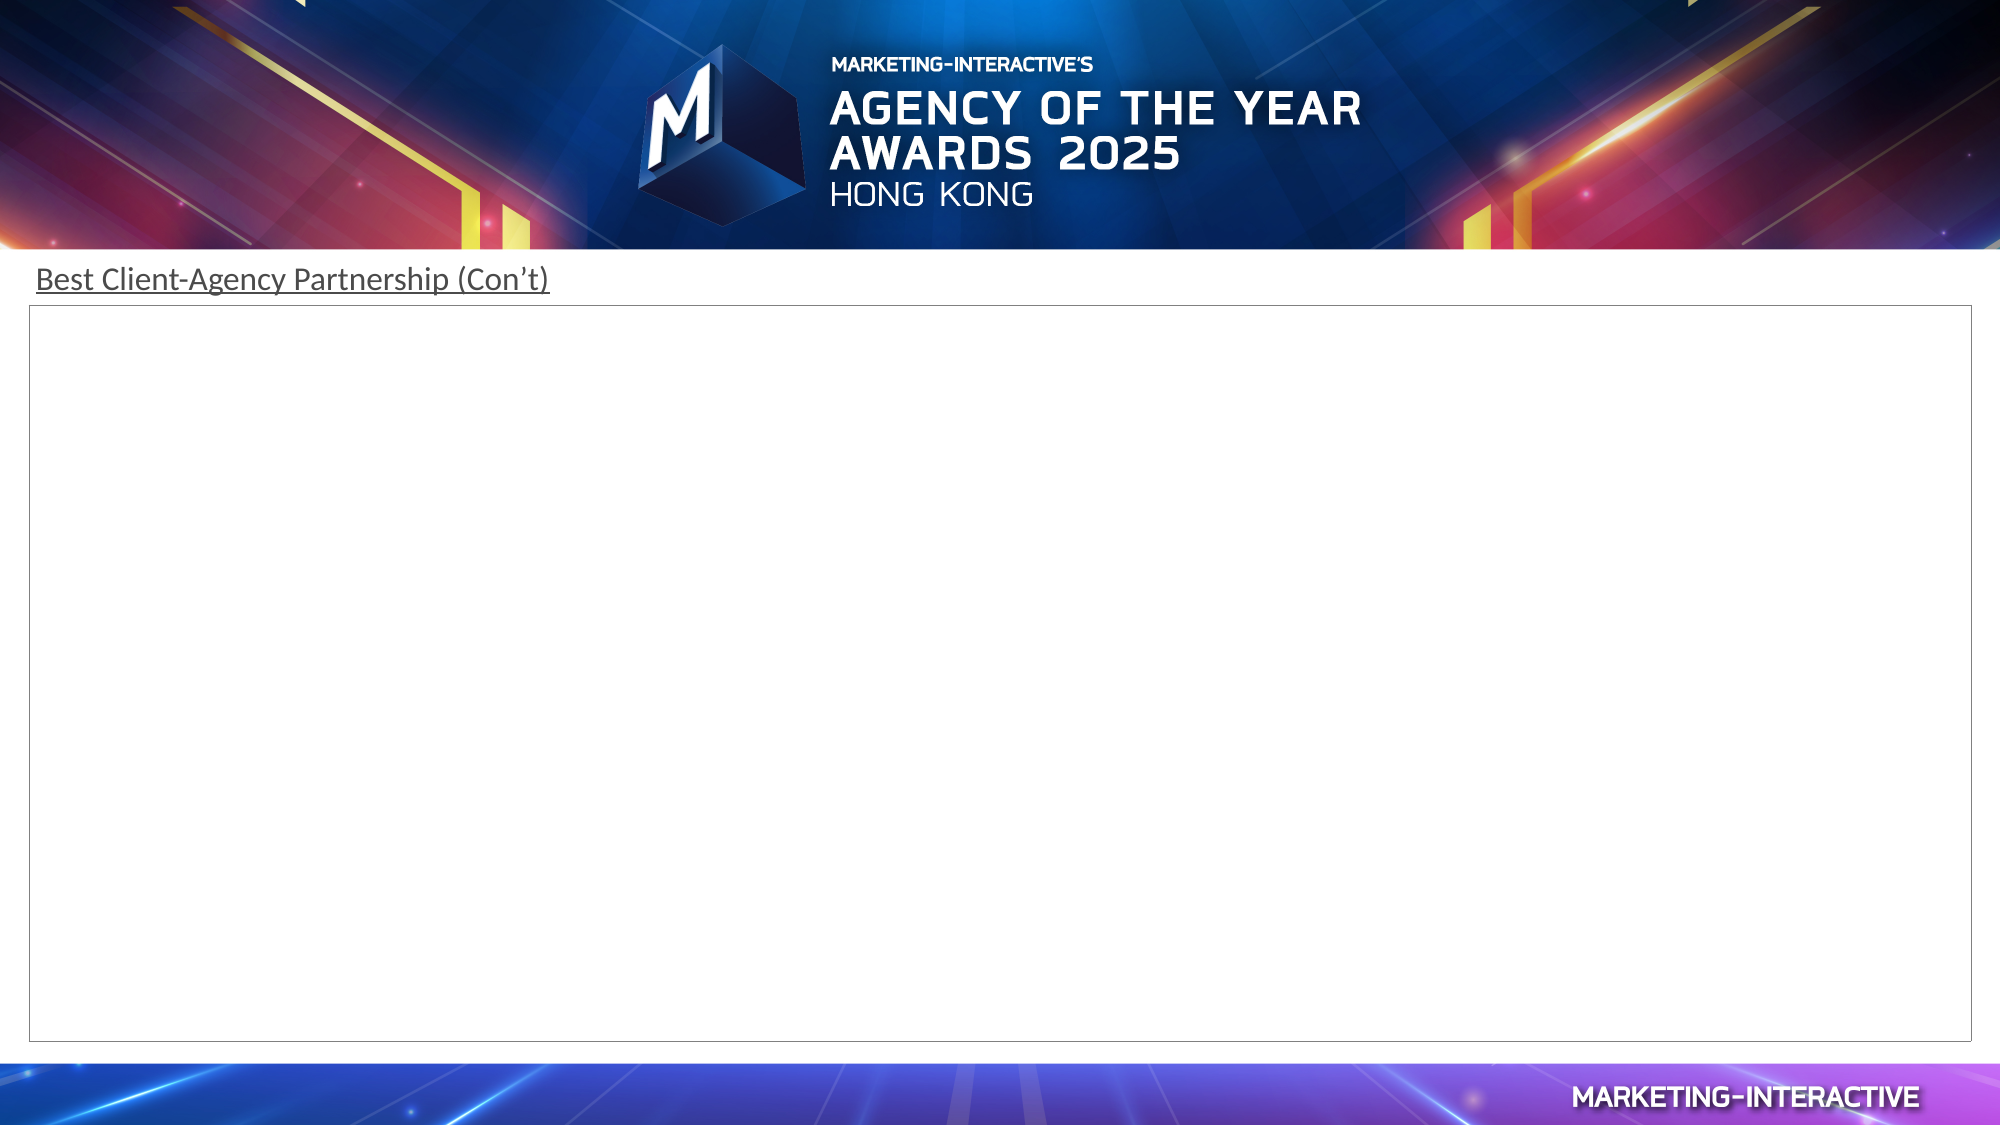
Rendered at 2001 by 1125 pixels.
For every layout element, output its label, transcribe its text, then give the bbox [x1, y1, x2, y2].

text_box Best Client-Agency Partnership (Con’t) [21, 249, 931, 304]
picture [0, 0, 2000, 1125]
table_header [30, 306, 1971, 1041]
